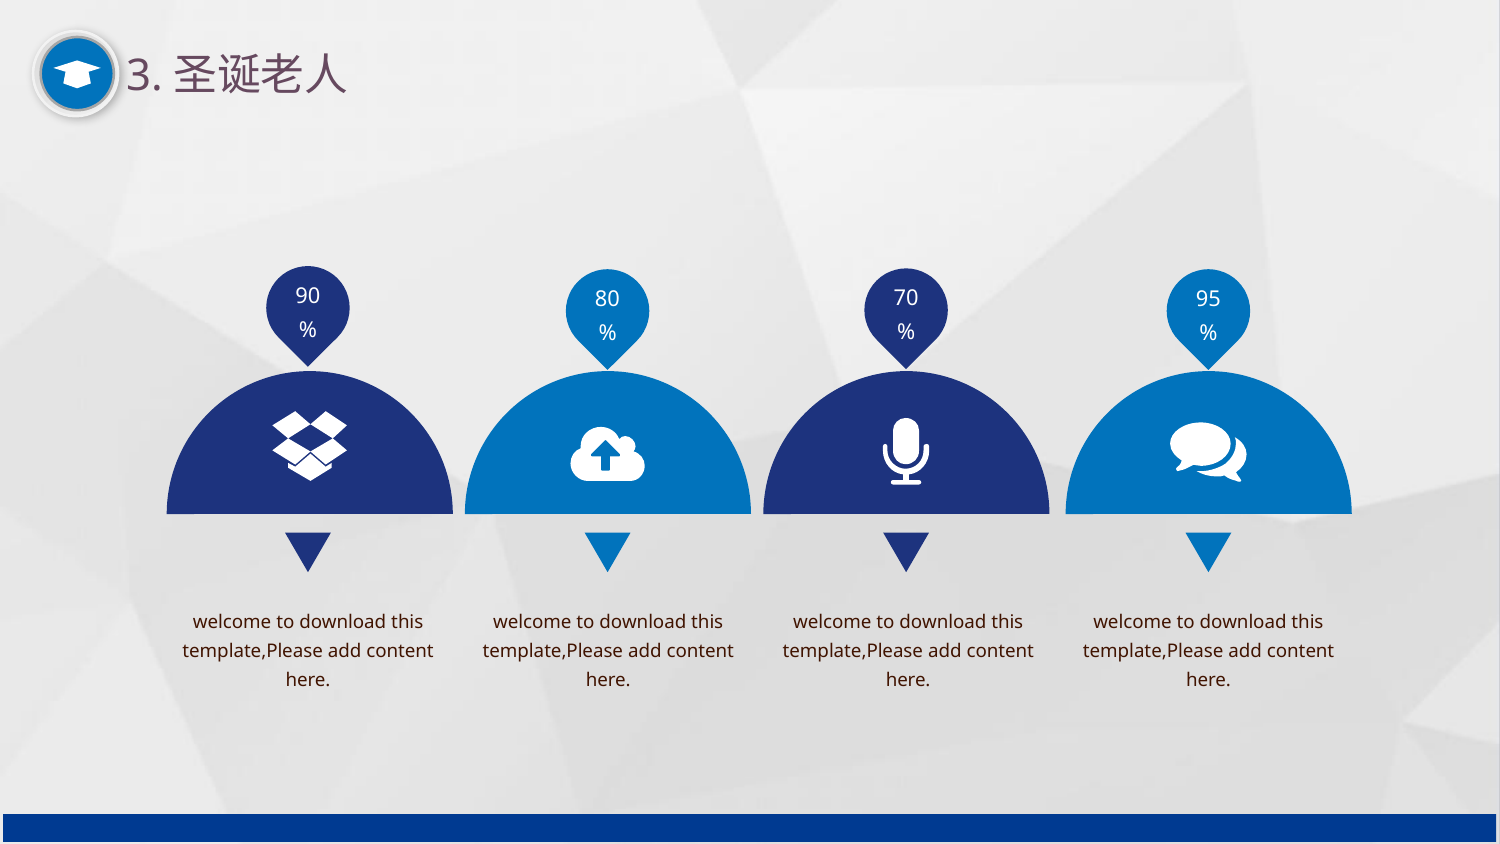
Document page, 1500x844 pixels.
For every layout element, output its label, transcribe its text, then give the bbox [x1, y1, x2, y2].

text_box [266, 266, 350, 350]
text_box [1183, 531, 1234, 575]
text_box [283, 531, 333, 575]
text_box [864, 268, 948, 352]
text_box [2, 813, 1497, 843]
text_box [881, 531, 931, 575]
text_box [165, 370, 454, 516]
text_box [565, 269, 650, 353]
text_box 3.圣诞老人 [119, 39, 364, 107]
text_box welcome to download this template,Please add content here. [779, 602, 1038, 691]
text_box [762, 370, 1051, 516]
text_box [882, 443, 930, 485]
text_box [1166, 269, 1251, 353]
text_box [32, 30, 119, 117]
picture [0, 0, 1500, 844]
text_box [1064, 370, 1353, 516]
text_box [570, 426, 645, 481]
text_box [463, 370, 753, 516]
text_box welcome to download this template,Please add content here. [1079, 602, 1338, 691]
text_box [893, 417, 920, 465]
text_box [582, 531, 633, 575]
text_box welcome to download this template,Please add content here. [178, 602, 437, 691]
text_box [272, 411, 347, 481]
text_box [1170, 422, 1231, 472]
text_box welcome to download this template,Please add content here. [479, 602, 738, 691]
text_box [1196, 437, 1247, 482]
